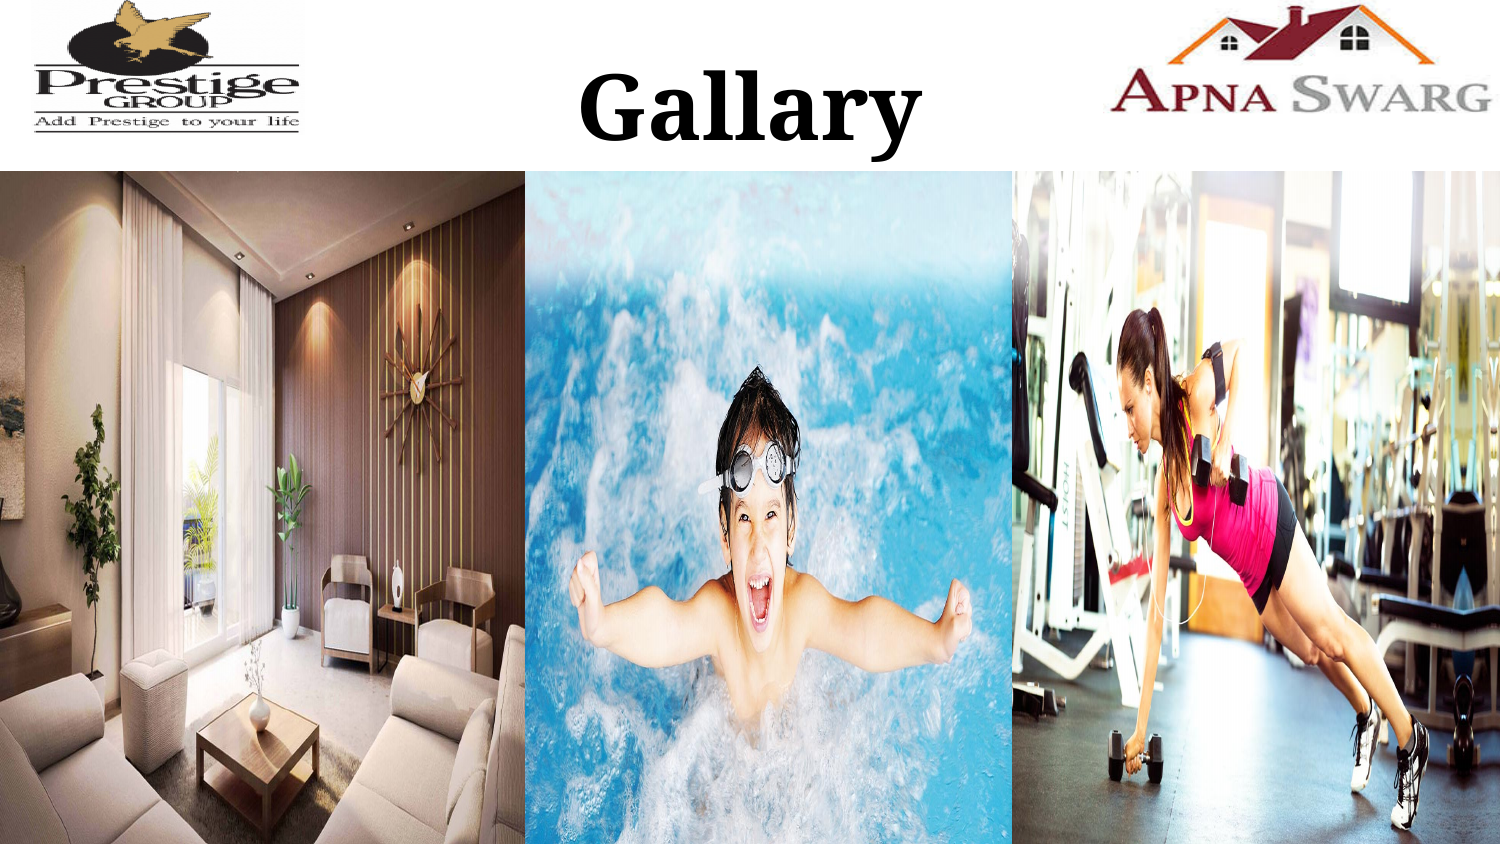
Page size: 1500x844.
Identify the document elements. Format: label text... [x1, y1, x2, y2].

picture [0, 171, 1500, 844]
picture [0, 0, 338, 135]
title Gallary [75, 33, 1425, 170]
picture [1102, 0, 1500, 118]
